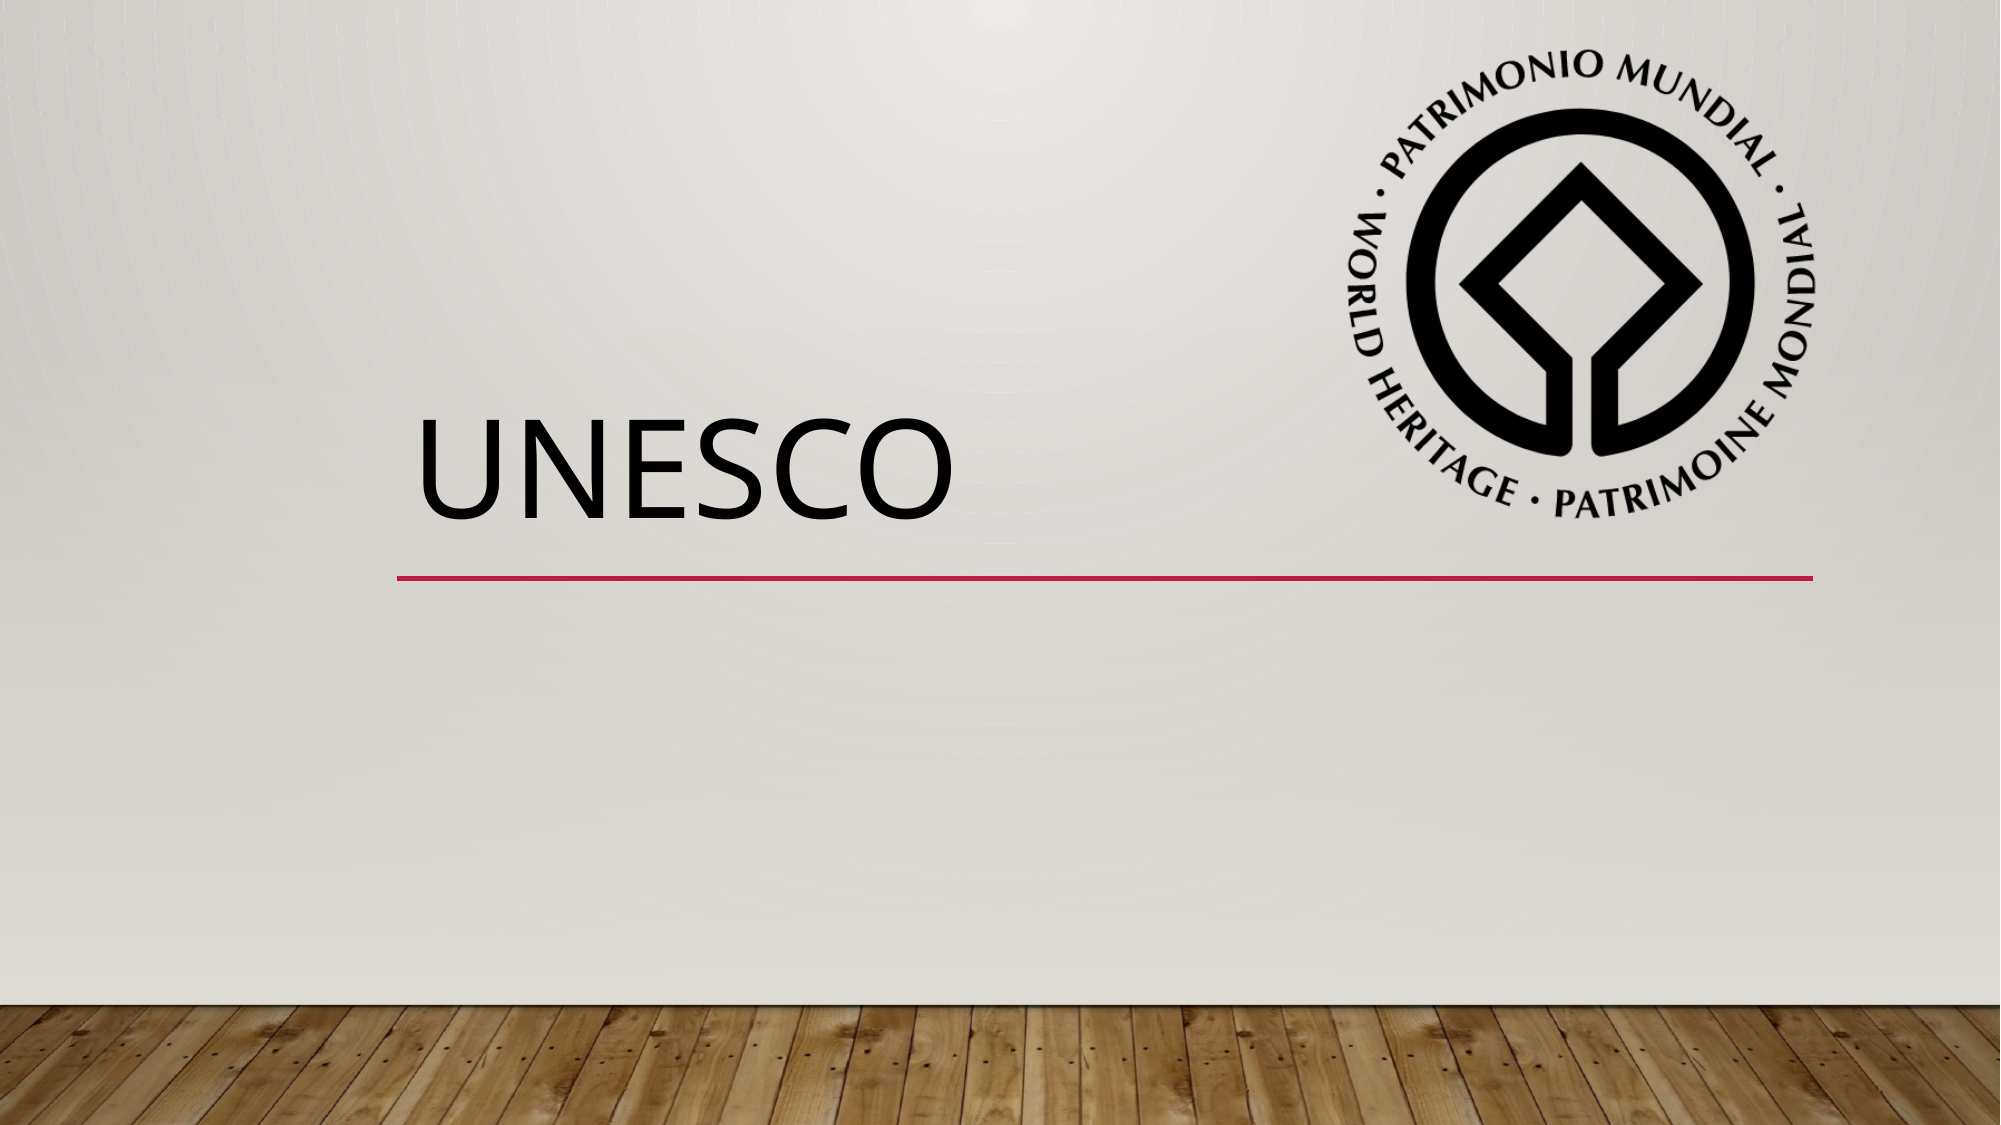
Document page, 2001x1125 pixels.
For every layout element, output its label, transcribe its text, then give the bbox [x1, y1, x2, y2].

picture [0, 1005, 2000, 1125]
picture [1302, 5, 1860, 563]
title Unesco [396, 131, 1302, 549]
